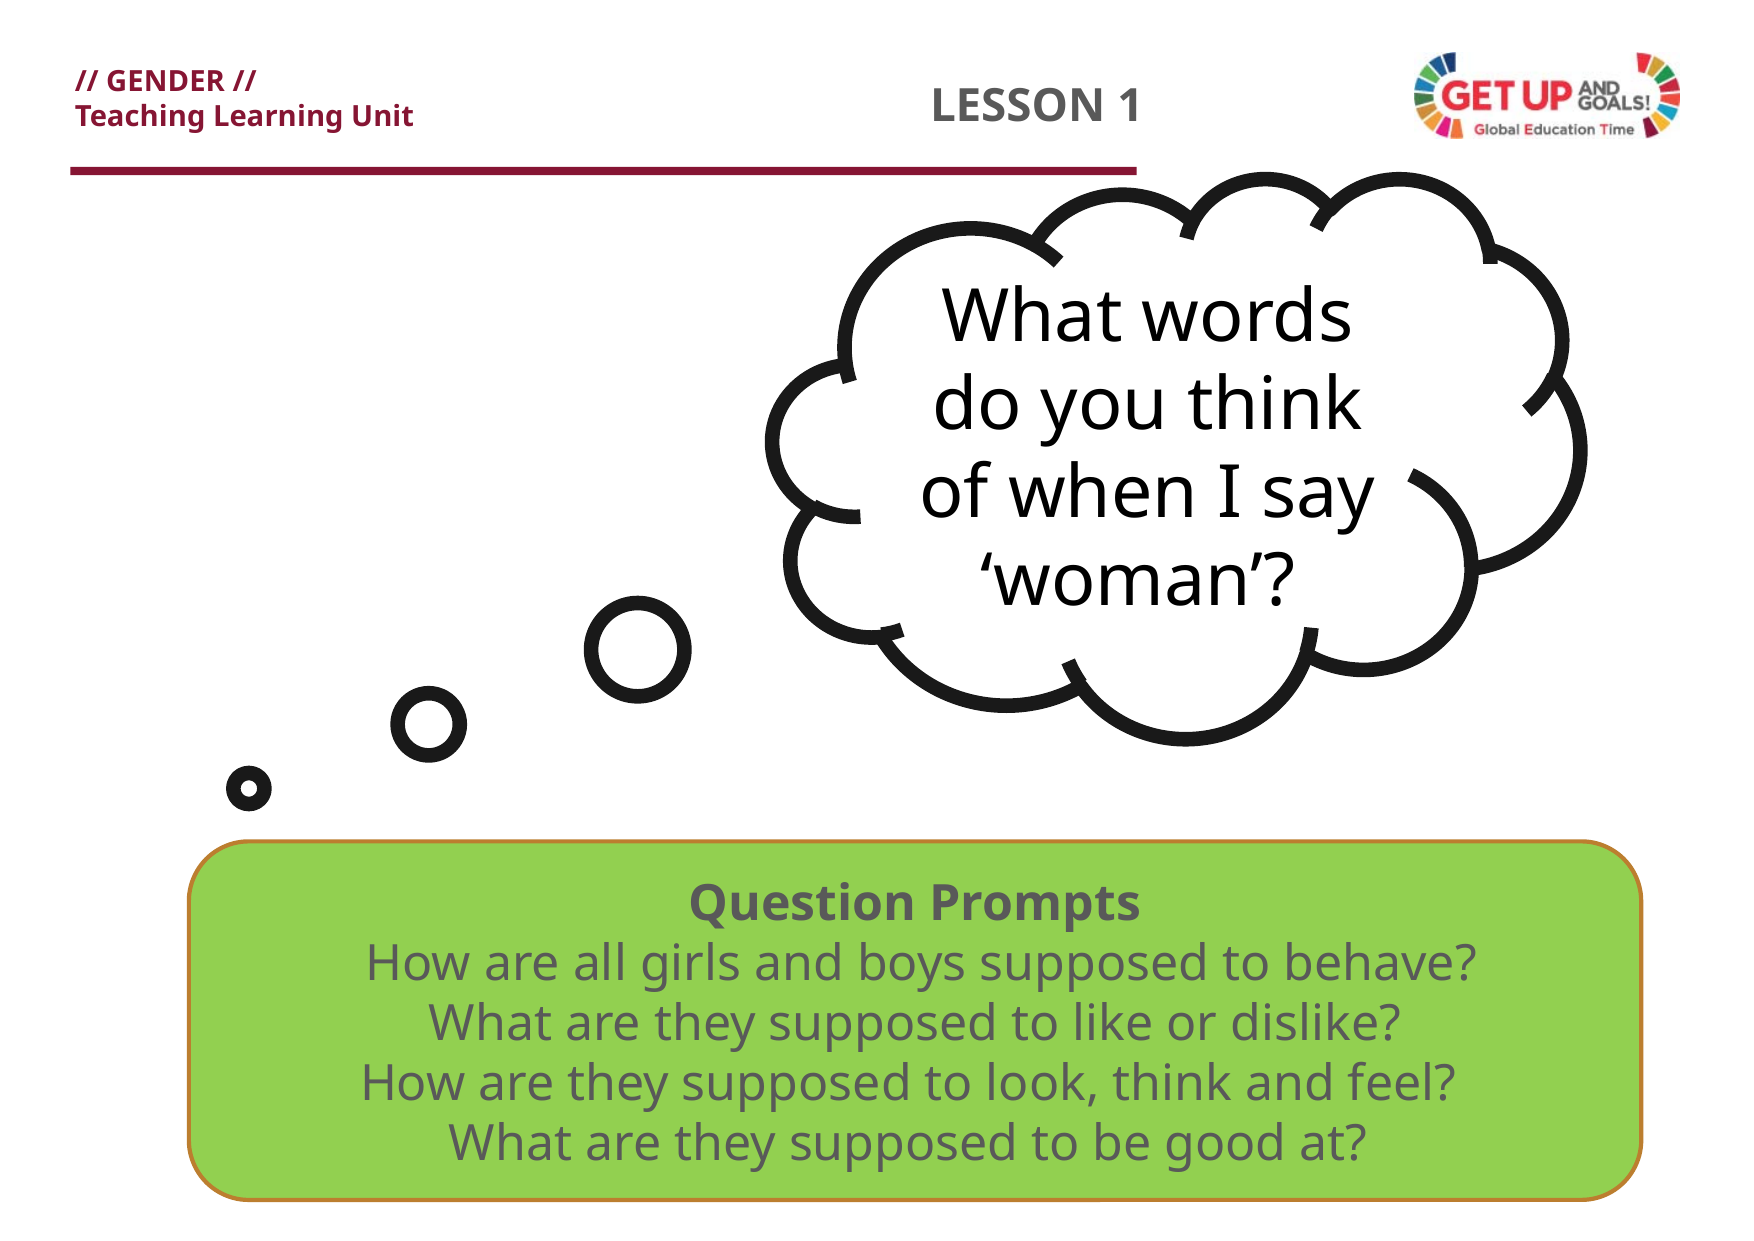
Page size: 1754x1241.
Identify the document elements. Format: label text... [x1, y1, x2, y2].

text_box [59, 47, 1680, 176]
text_box Question Prompts How are all girls and boys supposed to behave? What are they supposed to like or dislike? How are they supposed to look, think and feel? What are they supposed to be good at? [186, 839, 1644, 1203]
text_box What words do you think of when I say ‘woman’? [231, 770, 267, 807]
text_box What words do you think of when I say ‘woman’? [395, 691, 462, 758]
text_box What words do you think of when I say ‘woman’? [588, 600, 687, 699]
text_box What words do you think of when I say ‘woman’? [769, 187, 1583, 742]
